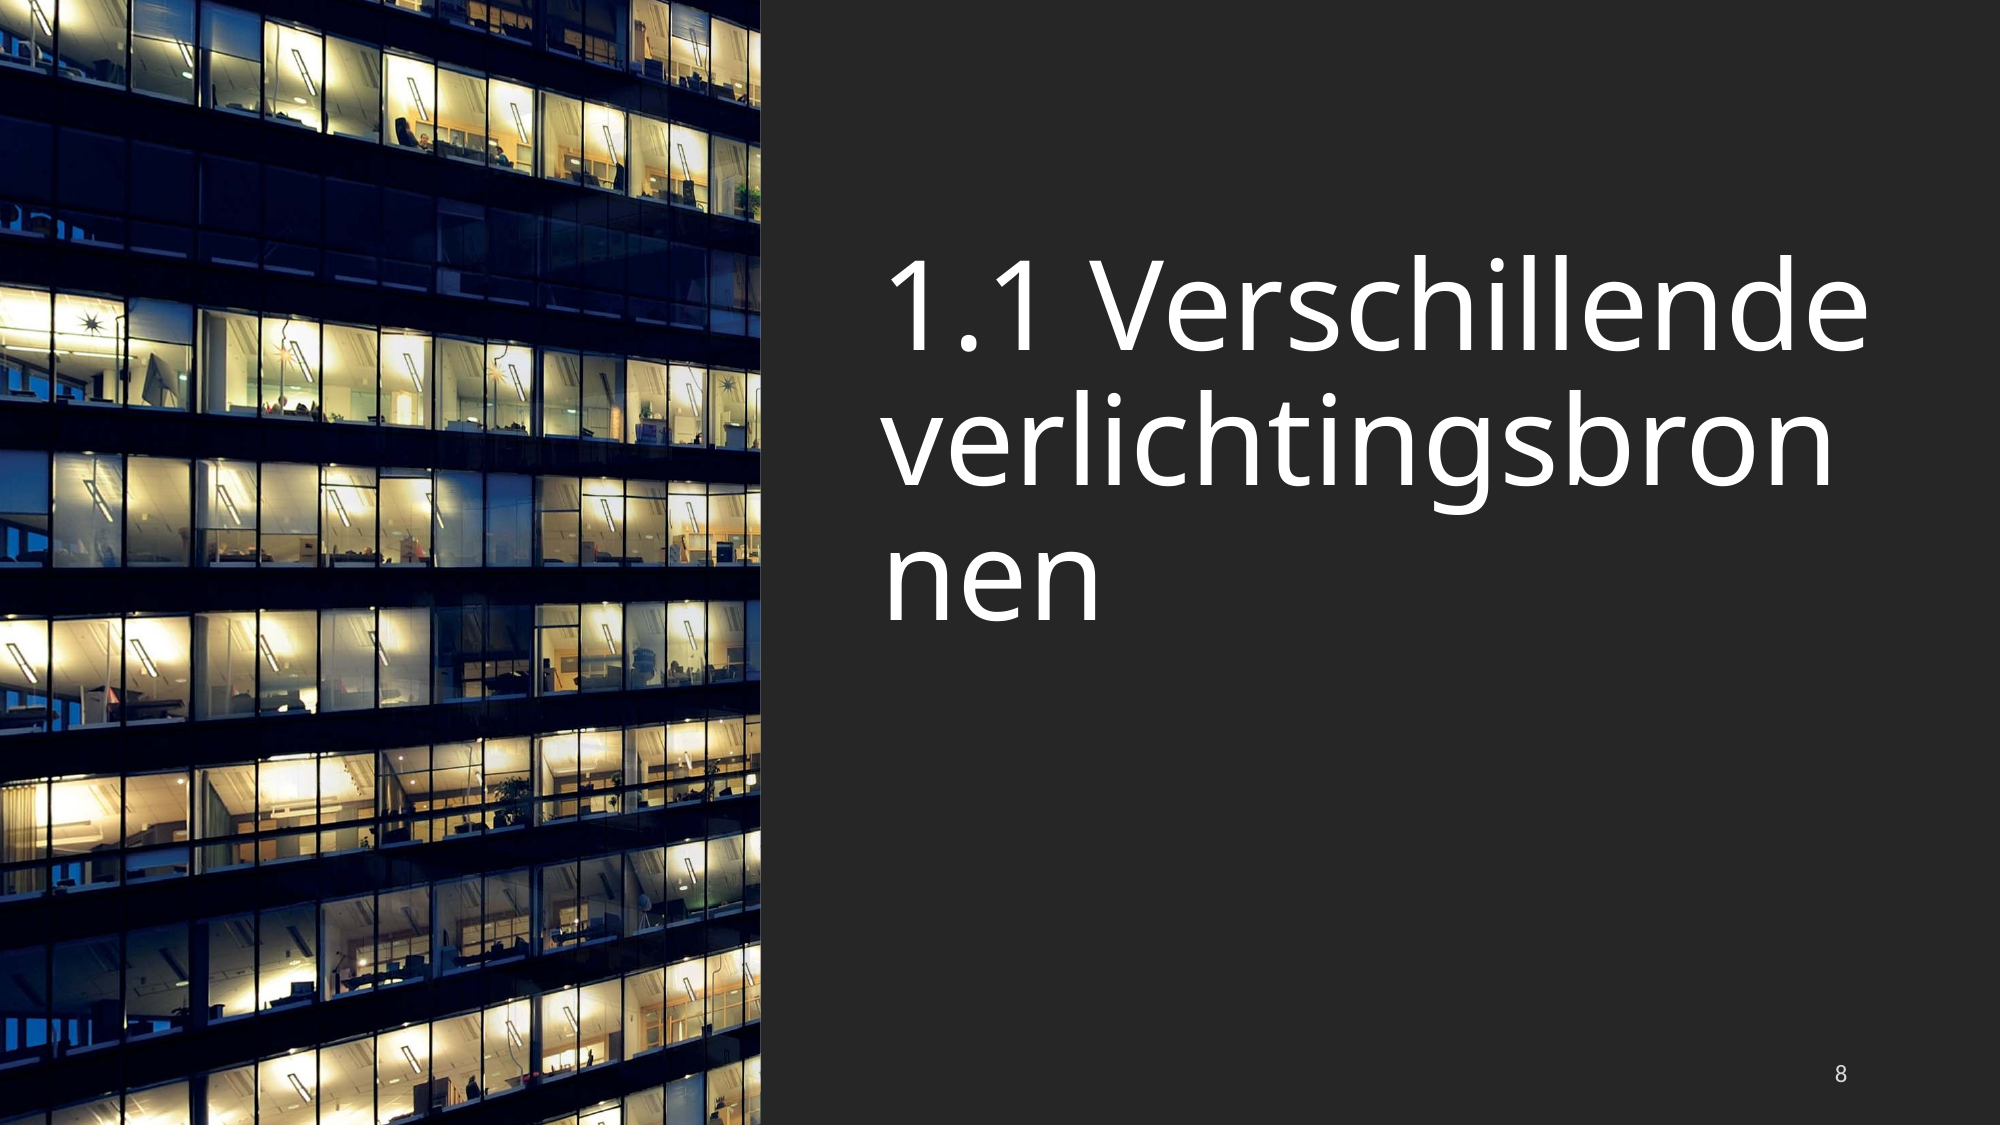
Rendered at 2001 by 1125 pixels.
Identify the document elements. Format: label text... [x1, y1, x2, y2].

text_box [761, 0, 2000, 1125]
slide_number 8 [1412, 1042, 1863, 1103]
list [0, 0, 761, 1125]
title 1.1 Verschillende verlichtingsbronnen [865, 104, 1895, 655]
